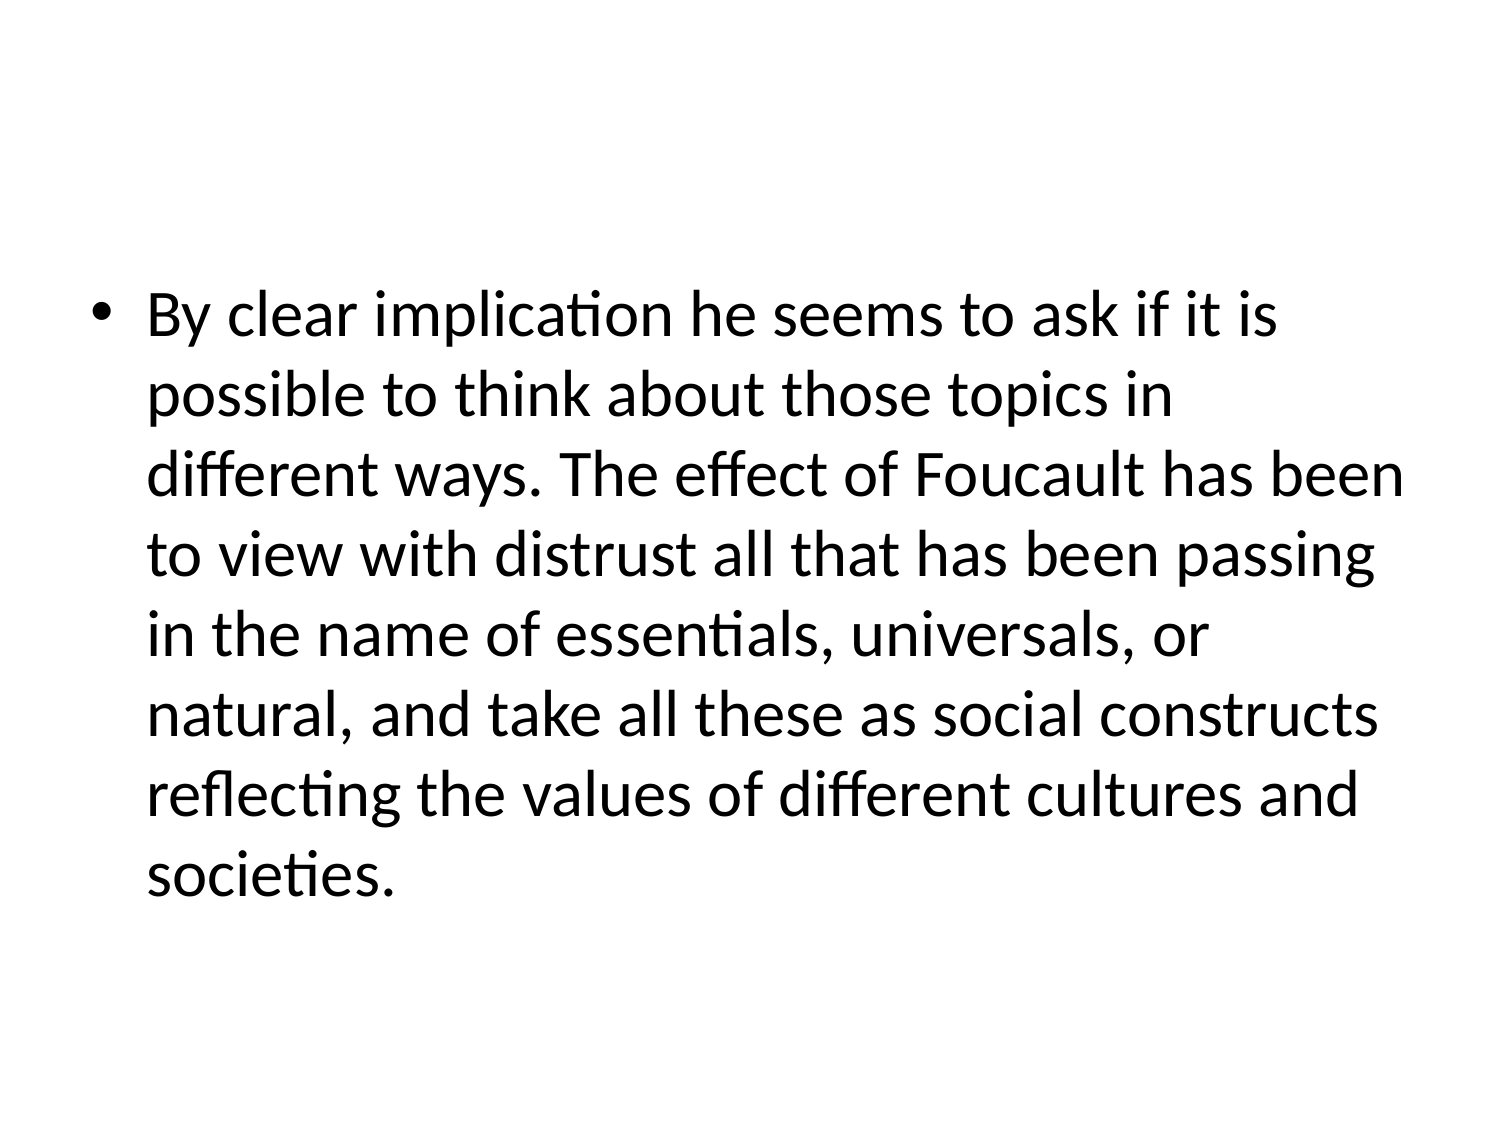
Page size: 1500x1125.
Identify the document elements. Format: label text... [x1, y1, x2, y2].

list By clear implication he seems to ask if it is possible to think about those topics in different ways. The effect of Foucault has been to view with distrust all that has been passing in the name of essentials, universals, or natural, and take all these as social constructs reflecting the values of different cultures and societies. [75, 262, 1425, 1005]
